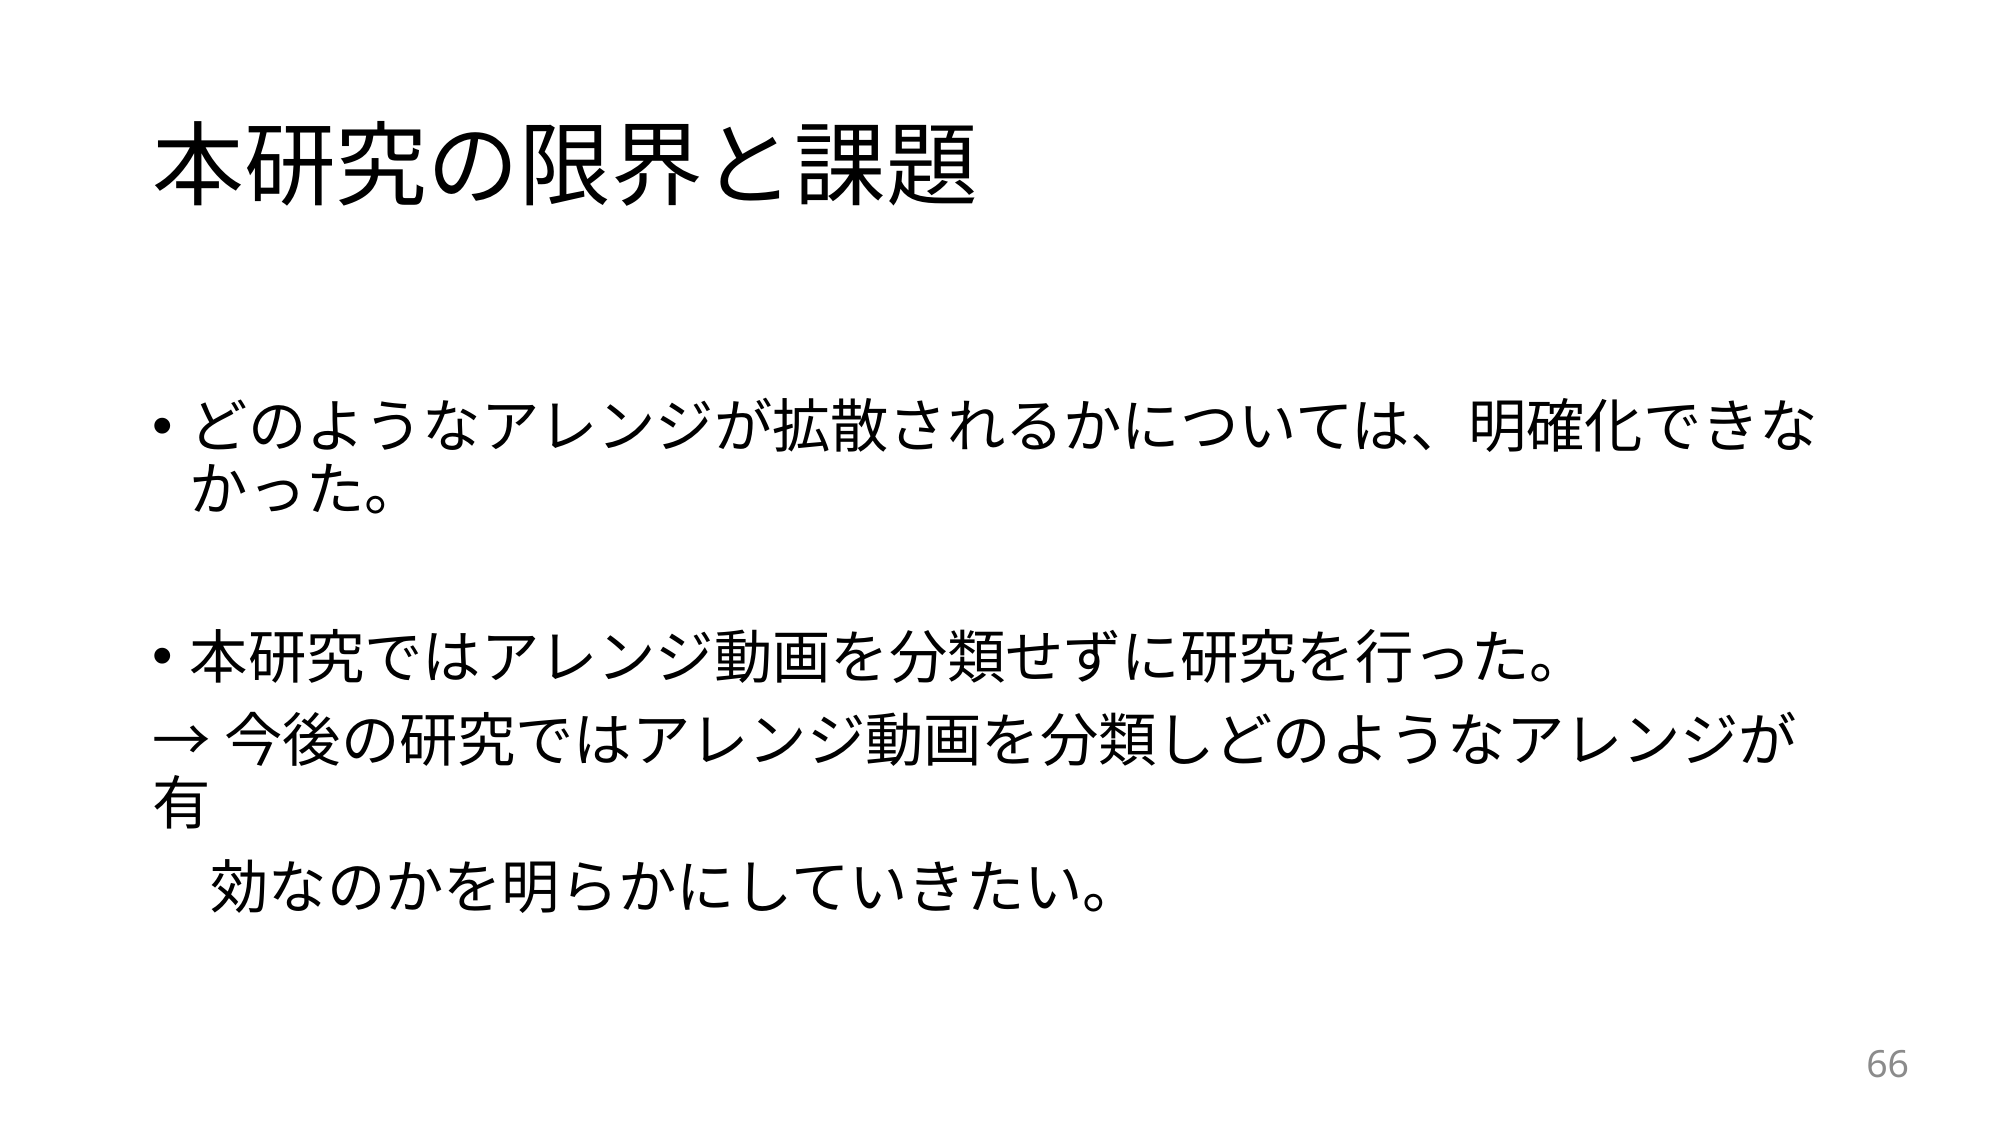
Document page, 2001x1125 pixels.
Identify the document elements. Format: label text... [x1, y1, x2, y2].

title 本研究の限界と課題 [137, 59, 1863, 278]
slide_number 66 [1474, 1035, 1925, 1096]
list どのようなアレンジが拡散されるかについては、明確化できなかった。 本研究ではアレンジ動画を分類せずに研究を行った。 →今後の研究ではアレンジ動画を分類しどのようなアレンジが有 効なのかを明らかにしていきたい。 [137, 299, 1863, 1014]
